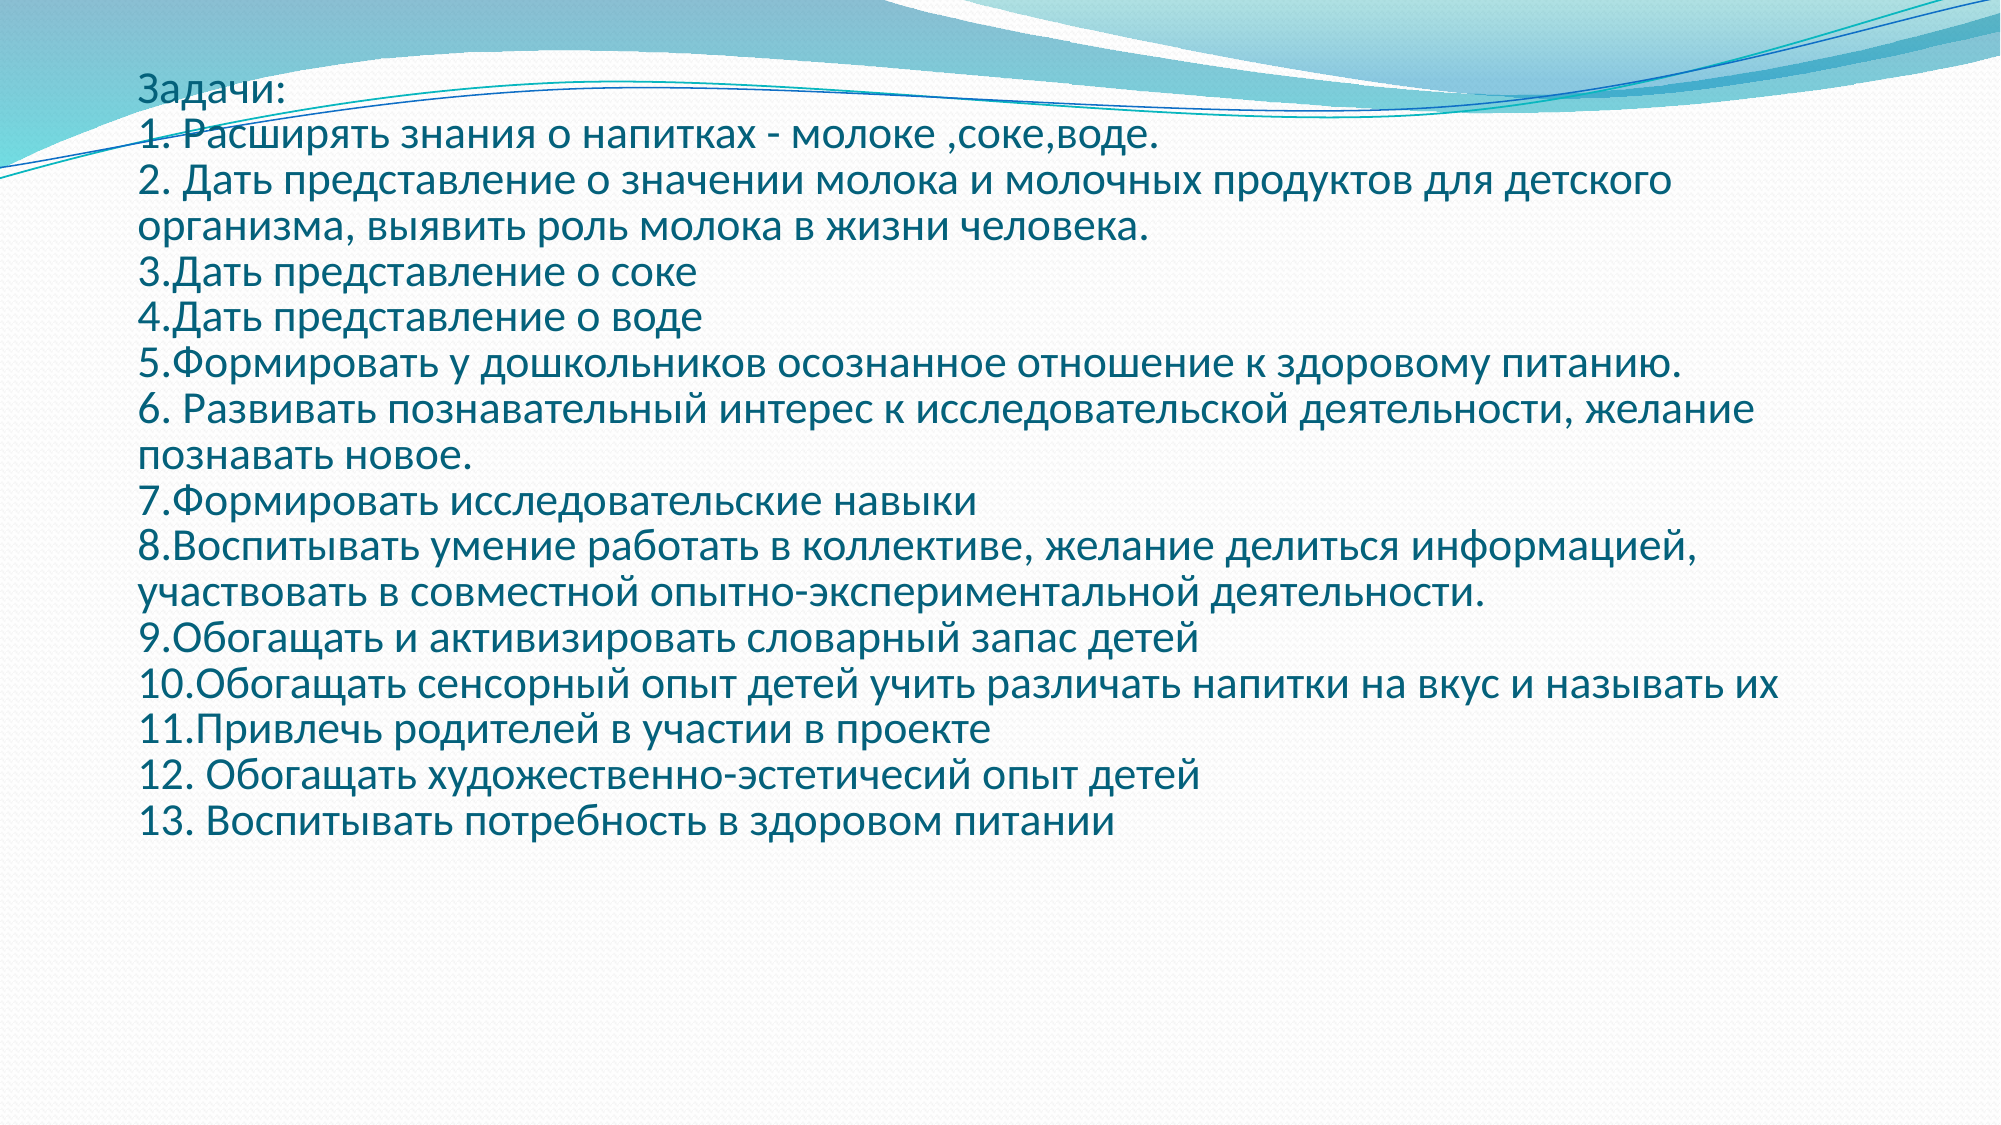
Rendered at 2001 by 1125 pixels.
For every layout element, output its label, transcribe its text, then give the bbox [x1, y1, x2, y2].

title Задачи: 1. Расширять знания о напитках - молоке ,соке,воде. 2. Дать представление о значении молока и молочных продуктов для детского организма, выявить роль молока в жизни человека. 3.Дать представление о соке 4.Дать представление о воде 5.Формировать у дошкольников осознанное отношение к здоровому питанию. 6. Развивать познавательный интерес к исследовательской деятельности, желание познавать новое. 7.Формировать исследовательские навыки 8.Воспитывать умение работать в коллективе, желание делиться информацией, участвовать в совместной опытно-экспериментальной деятельности. 9.Обогащать и активизировать словарный запас детей 10.Обогащать сенсорный опыт детей учить различать напитки на вкус и называть их 11.Привлечь родителей в участии в проекте 12. Обогащать художественно-эстетичесий опыт детей 13. Воспитывать потребность в здоровом питании [137, 59, 1863, 847]
